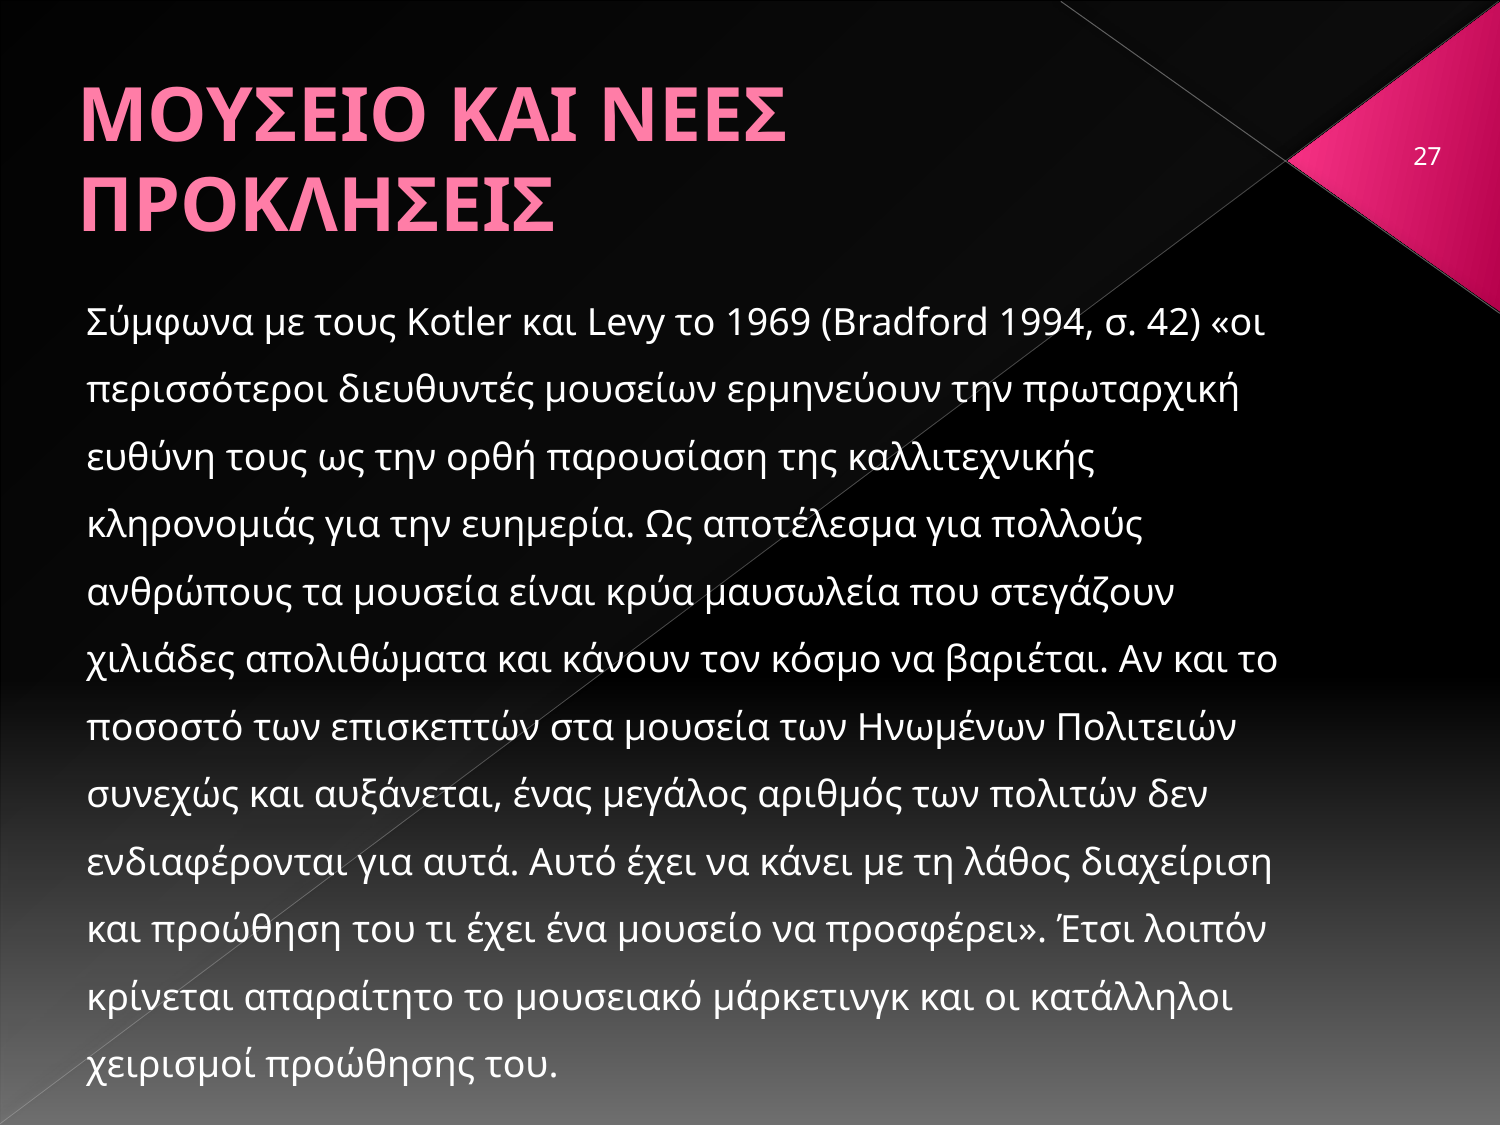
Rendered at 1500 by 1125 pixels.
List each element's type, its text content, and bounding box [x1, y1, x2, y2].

list Σύμφωνα με τους Kotler και Levy το 1969 (Bradford 1994, σ. 42) «οι περισσότεροι διευθυντές μουσείων ερμηνεύουν την πρωταρχική ευθύνη τους ως την ορθή παρουσίαση της καλλιτεχνικής κληρονομιάς για την ευημερία. Ως αποτέλεσμα για πολλούς ανθρώπους τα μουσεία είναι κρύα μαυσωλεία που στεγάζουν χιλιάδες απολιθώματα και κάνουν τον κόσμο να βαριέται. Αν και το ποσοστό των επισκεπτών στα μουσεία των Ηνωμένων Πολιτειών συνεχώς και αυξάνεται, ένας μεγάλος αριθμός των πολιτών δεν ενδιαφέρονται για αυτά. Αυτό έχει να κάνει με τη λάθος διαχείριση και προώθηση του τι έχει ένα μουσείο να προσφέρει». Έτσι λοιπόν κρίνεται απαραίτητο το μουσειακό μάρκετινγκ και οι κατάλληλοι χειρισμοί προώθησης του. [62, 267, 1301, 879]
title ΜΟΥΣΕΙΟ ΚΑΙ ΝΕΕΣ ΠΡΟΚΛΗΣΕΙΣ [62, 44, 1250, 267]
slide_number 27 [1386, 132, 1469, 183]
